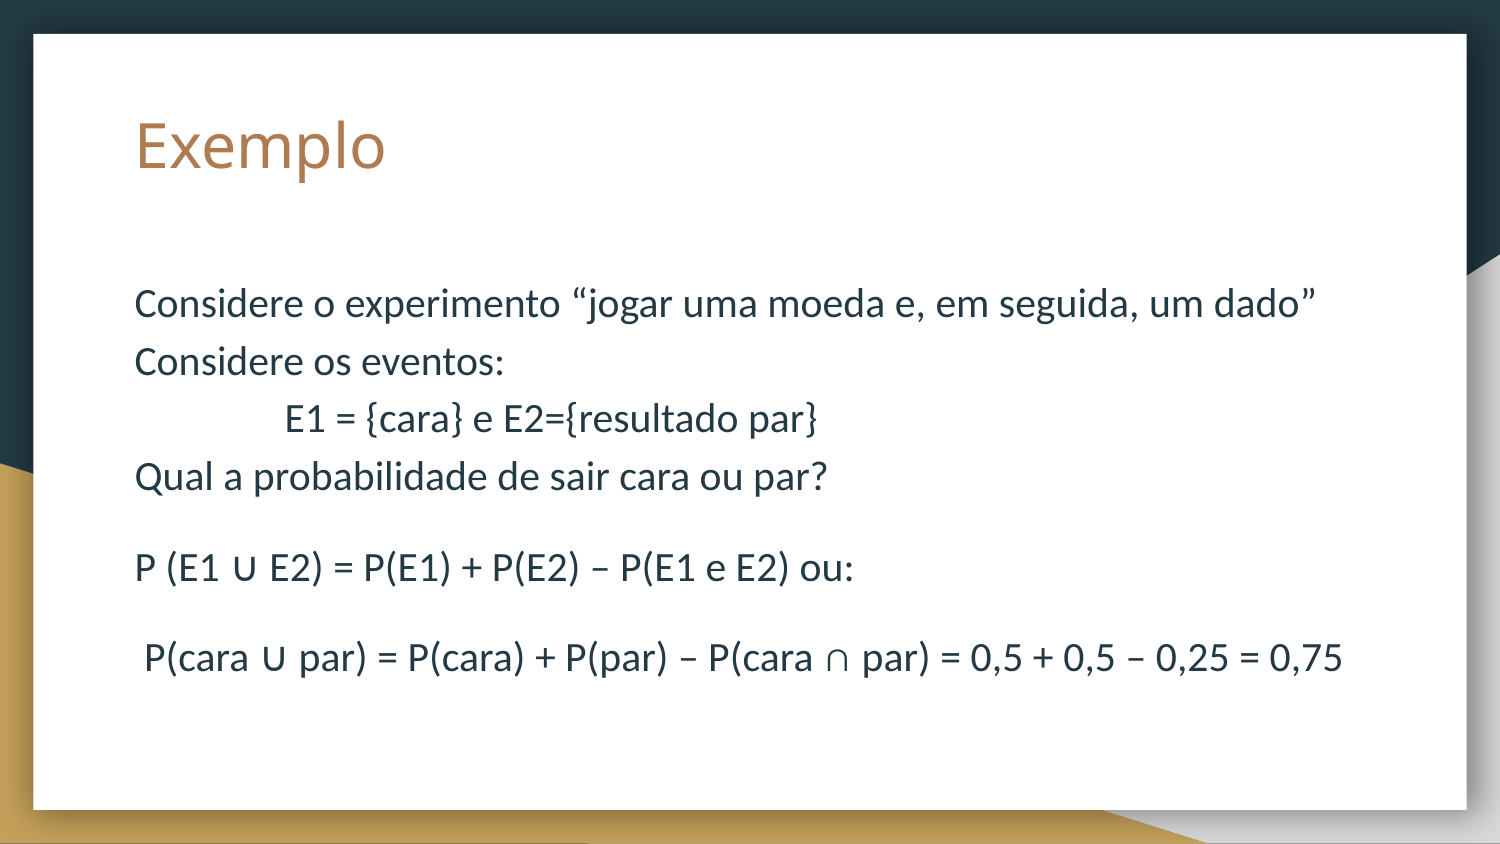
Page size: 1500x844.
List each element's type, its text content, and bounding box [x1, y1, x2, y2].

title Exemplo [119, 91, 1381, 180]
list Considere o experimento “jogar uma moeda e, em seguida, um dado” Considere os eventos: E1 = {cara} e E2={resultado par} Qual a probabilidade de sair cara ou par? P (E1 ∪ E2) = P(E1) + P(E2) – P(E1 e E2) ou: P(cara ∪ par) = P(cara) + P(par) – P(cara ∩ par) = 0,5 + 0,5 – 0,25 = 0,75 [119, 253, 1442, 793]
